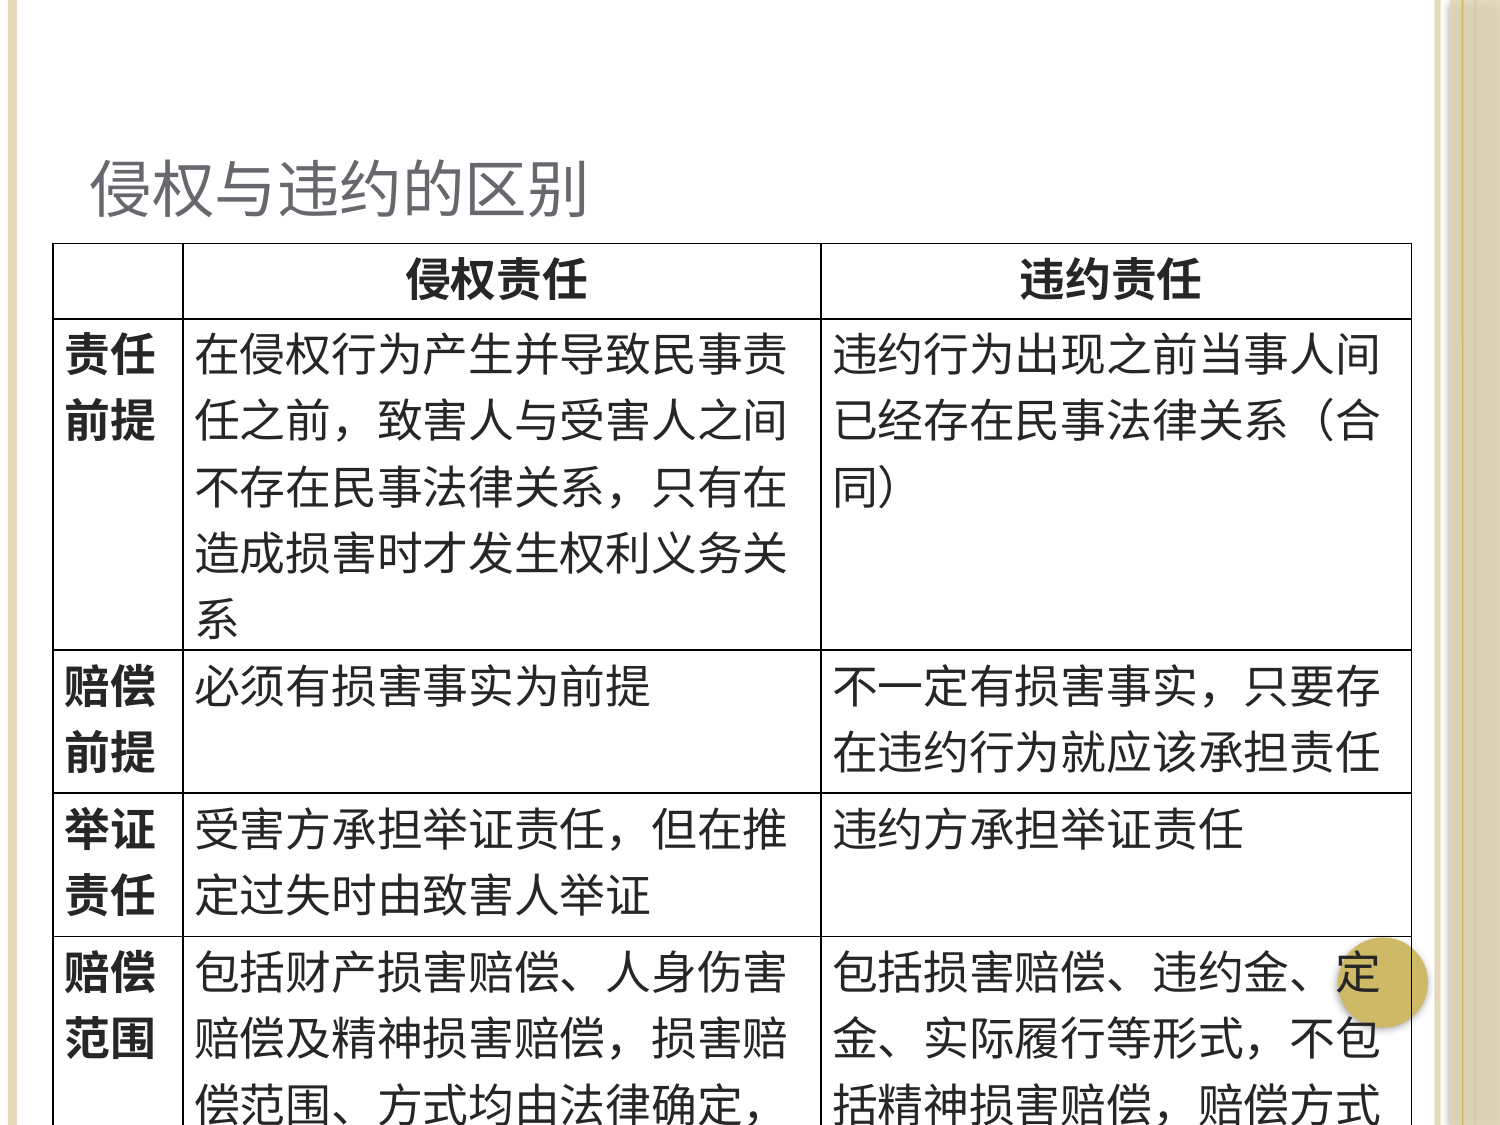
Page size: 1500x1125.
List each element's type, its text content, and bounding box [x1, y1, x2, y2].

table_cell 包括损害赔偿、违约金、定金、实际履行等形式，不包括精神损害赔偿，赔偿方式及范围由当事人事先约定 [822, 937, 1411, 1125]
table_cell 责任前提 [54, 320, 182, 649]
table_cell 举证责任 [54, 794, 182, 936]
table_cell 违约方承担举证责任 [822, 794, 1411, 936]
table_cell 不一定有损害事实，只要存在违约行为就应该承担责任 [822, 651, 1411, 792]
table_cell 受害方承担举证责任，但在推定过失时由致害人举证 [184, 794, 820, 936]
table_header [54, 244, 182, 318]
table_cell 必须有损害事实为前提 [184, 651, 820, 792]
table_cell 赔偿前提 [54, 651, 182, 792]
table_header 侵权责任 [184, 244, 820, 318]
table_cell 在侵权行为产生并导致民事责任之前，致害人与受害人之间不存在民事法律关系，只有在造成损害时才发生权利义务关系 [184, 320, 820, 649]
table_cell 违约行为出现之前当事人间已经存在民事法律关系（合同） [822, 320, 1411, 649]
table_cell 包括财产损害赔偿、人身伤害赔偿及精神损害赔偿，损害赔偿范围、方式均由法律确定，而不能由当事人事先约定 [184, 937, 820, 1125]
title 侵权与违约的区别 [75, 45, 1300, 233]
table_header 违约责任 [822, 244, 1411, 318]
table_cell 赔偿范围 [54, 937, 182, 1125]
